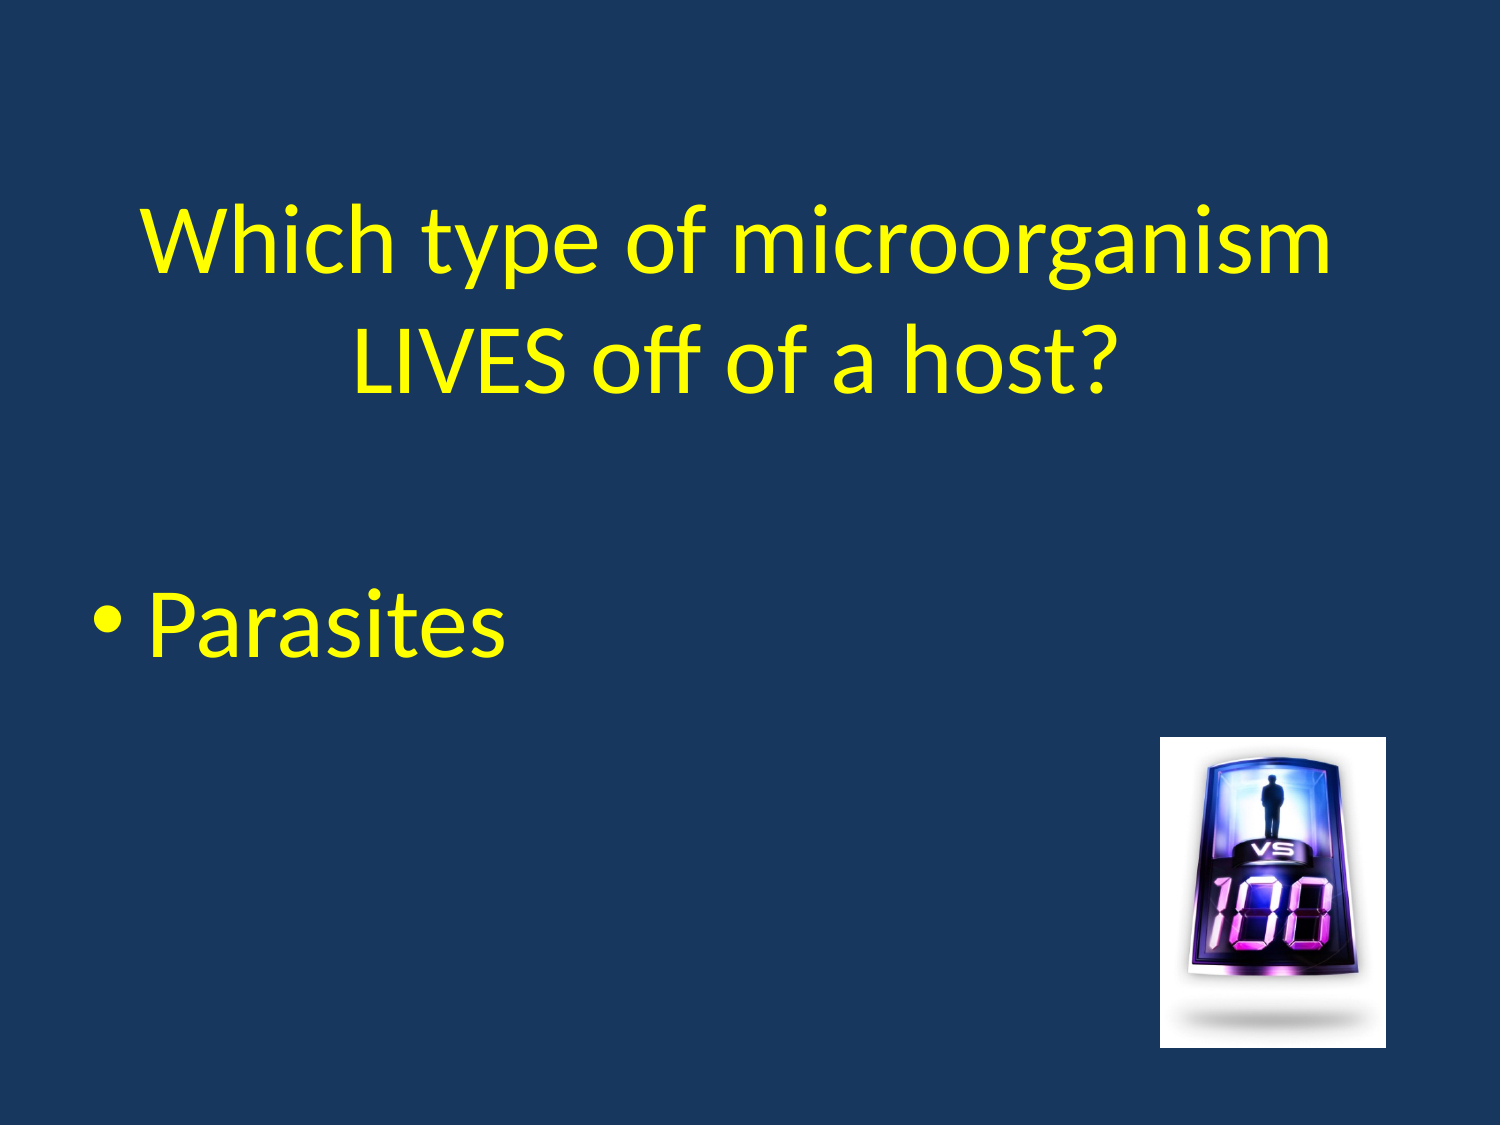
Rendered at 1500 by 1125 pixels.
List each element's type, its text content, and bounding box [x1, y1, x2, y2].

picture [1160, 737, 1386, 1049]
title Which type of microorganism LIVES off of a host? [62, 200, 1413, 388]
list Parasites [75, 549, 1425, 725]
